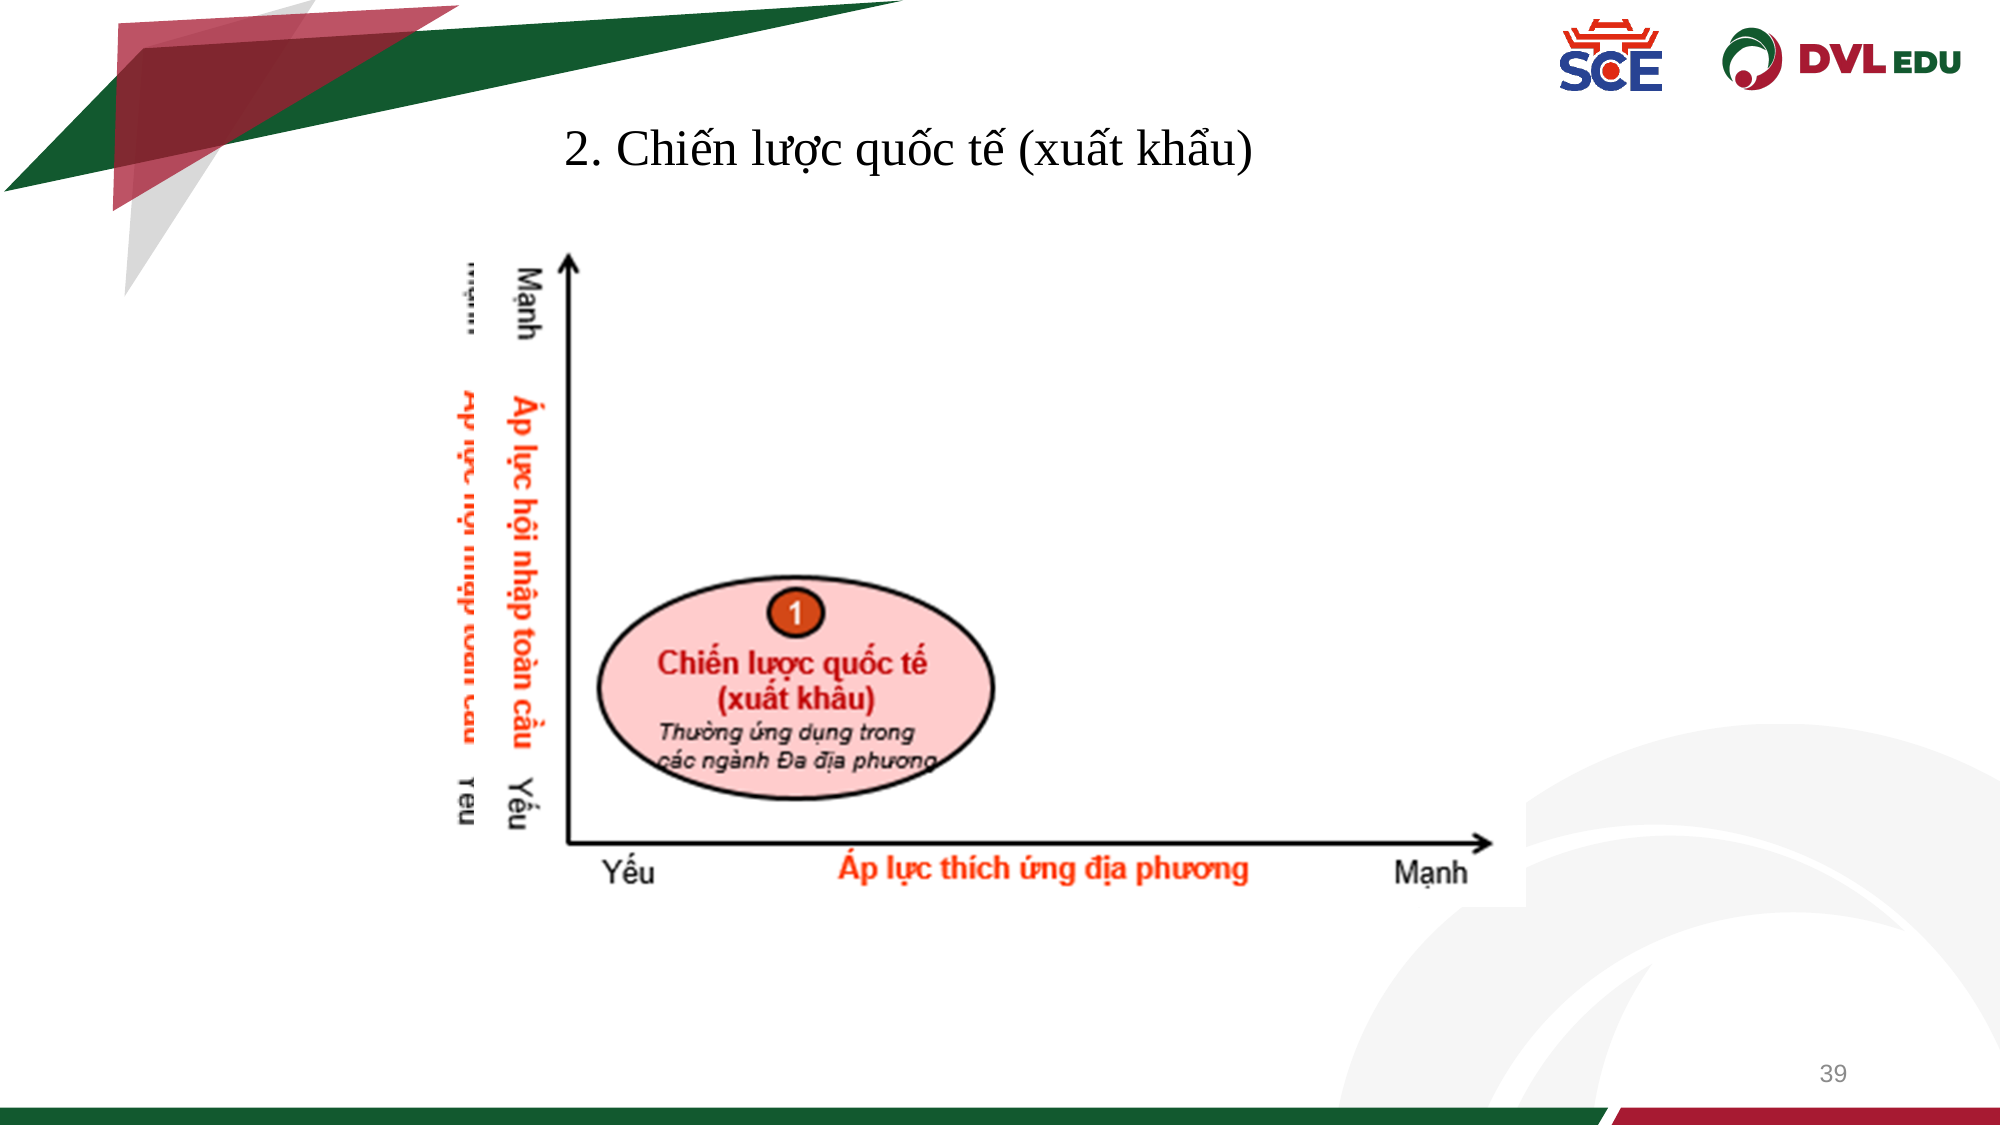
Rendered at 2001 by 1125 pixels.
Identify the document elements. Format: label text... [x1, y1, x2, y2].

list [425, 212, 1475, 903]
picture [1559, 19, 1667, 91]
slide_number 39 [1412, 1042, 1863, 1103]
picture [1722, 27, 1961, 91]
picture [474, 217, 1526, 907]
title 2. Chiến lược quốc tế (xuất khẩu) [549, 114, 2000, 185]
